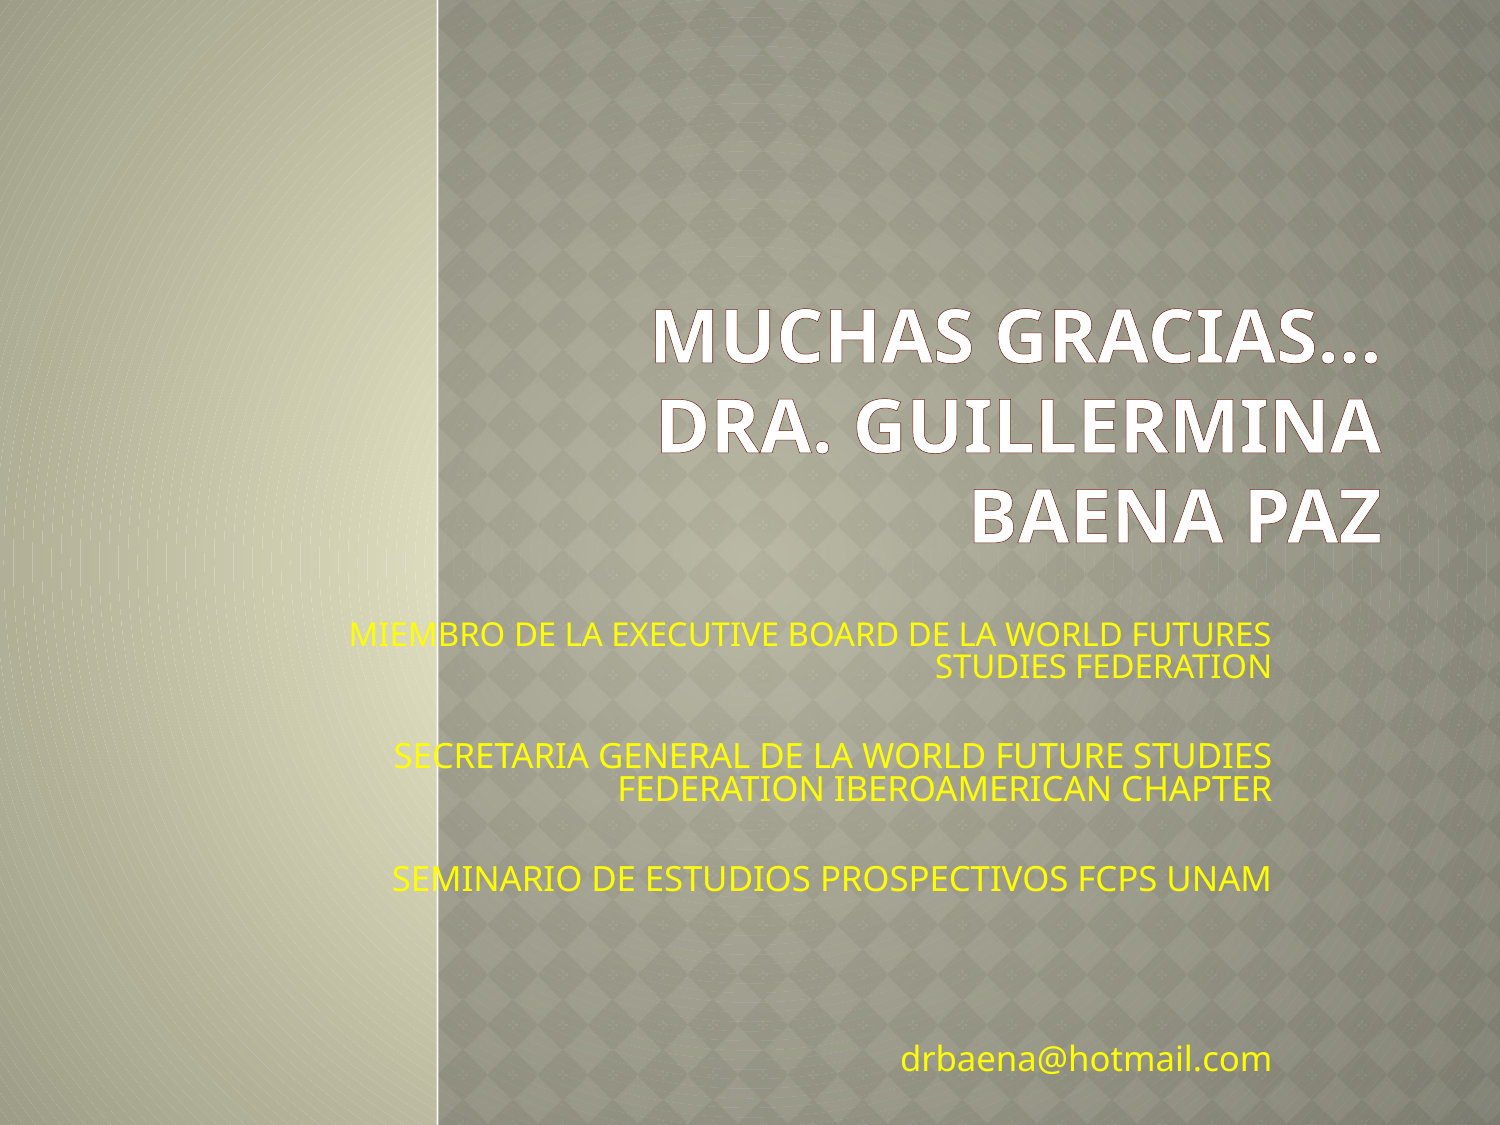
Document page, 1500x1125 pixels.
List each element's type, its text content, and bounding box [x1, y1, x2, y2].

subtitle MIEMBRO DE LA EXECUTIVE BOARD DE LA WORLD FUTURES STUDIES FEDERATION SECRETARIA GENERAL DE LA WORLD FUTURE STUDIES FEDERATION IBEROAMERICAN CHAPTER SEMINARIO DE ESTUDIOS PROSPECTIVOS FCPS UNAM drbaena@hotmail.com [230, 621, 1281, 1083]
title MUCHAS GRACIAS… Dra. Guillermina Baena Paz [552, 87, 1390, 558]
